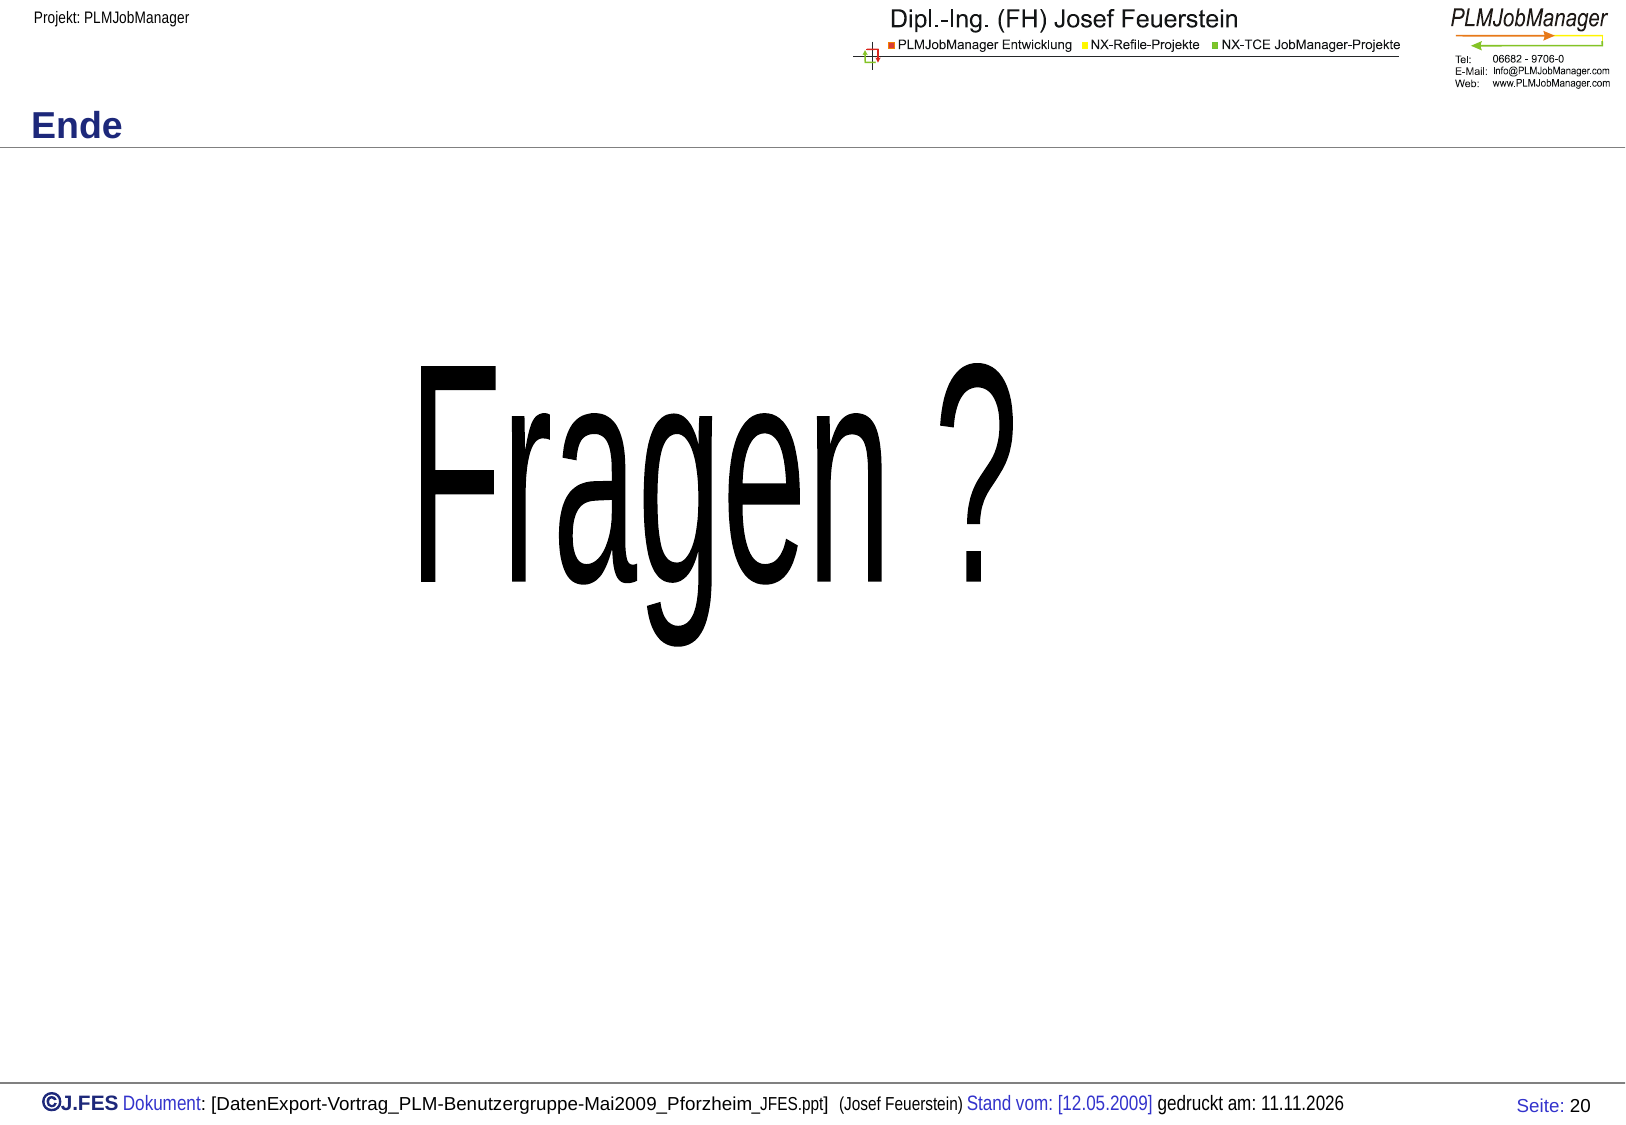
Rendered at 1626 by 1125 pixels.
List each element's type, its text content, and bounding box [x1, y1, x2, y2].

title Ende [31, 73, 1600, 147]
